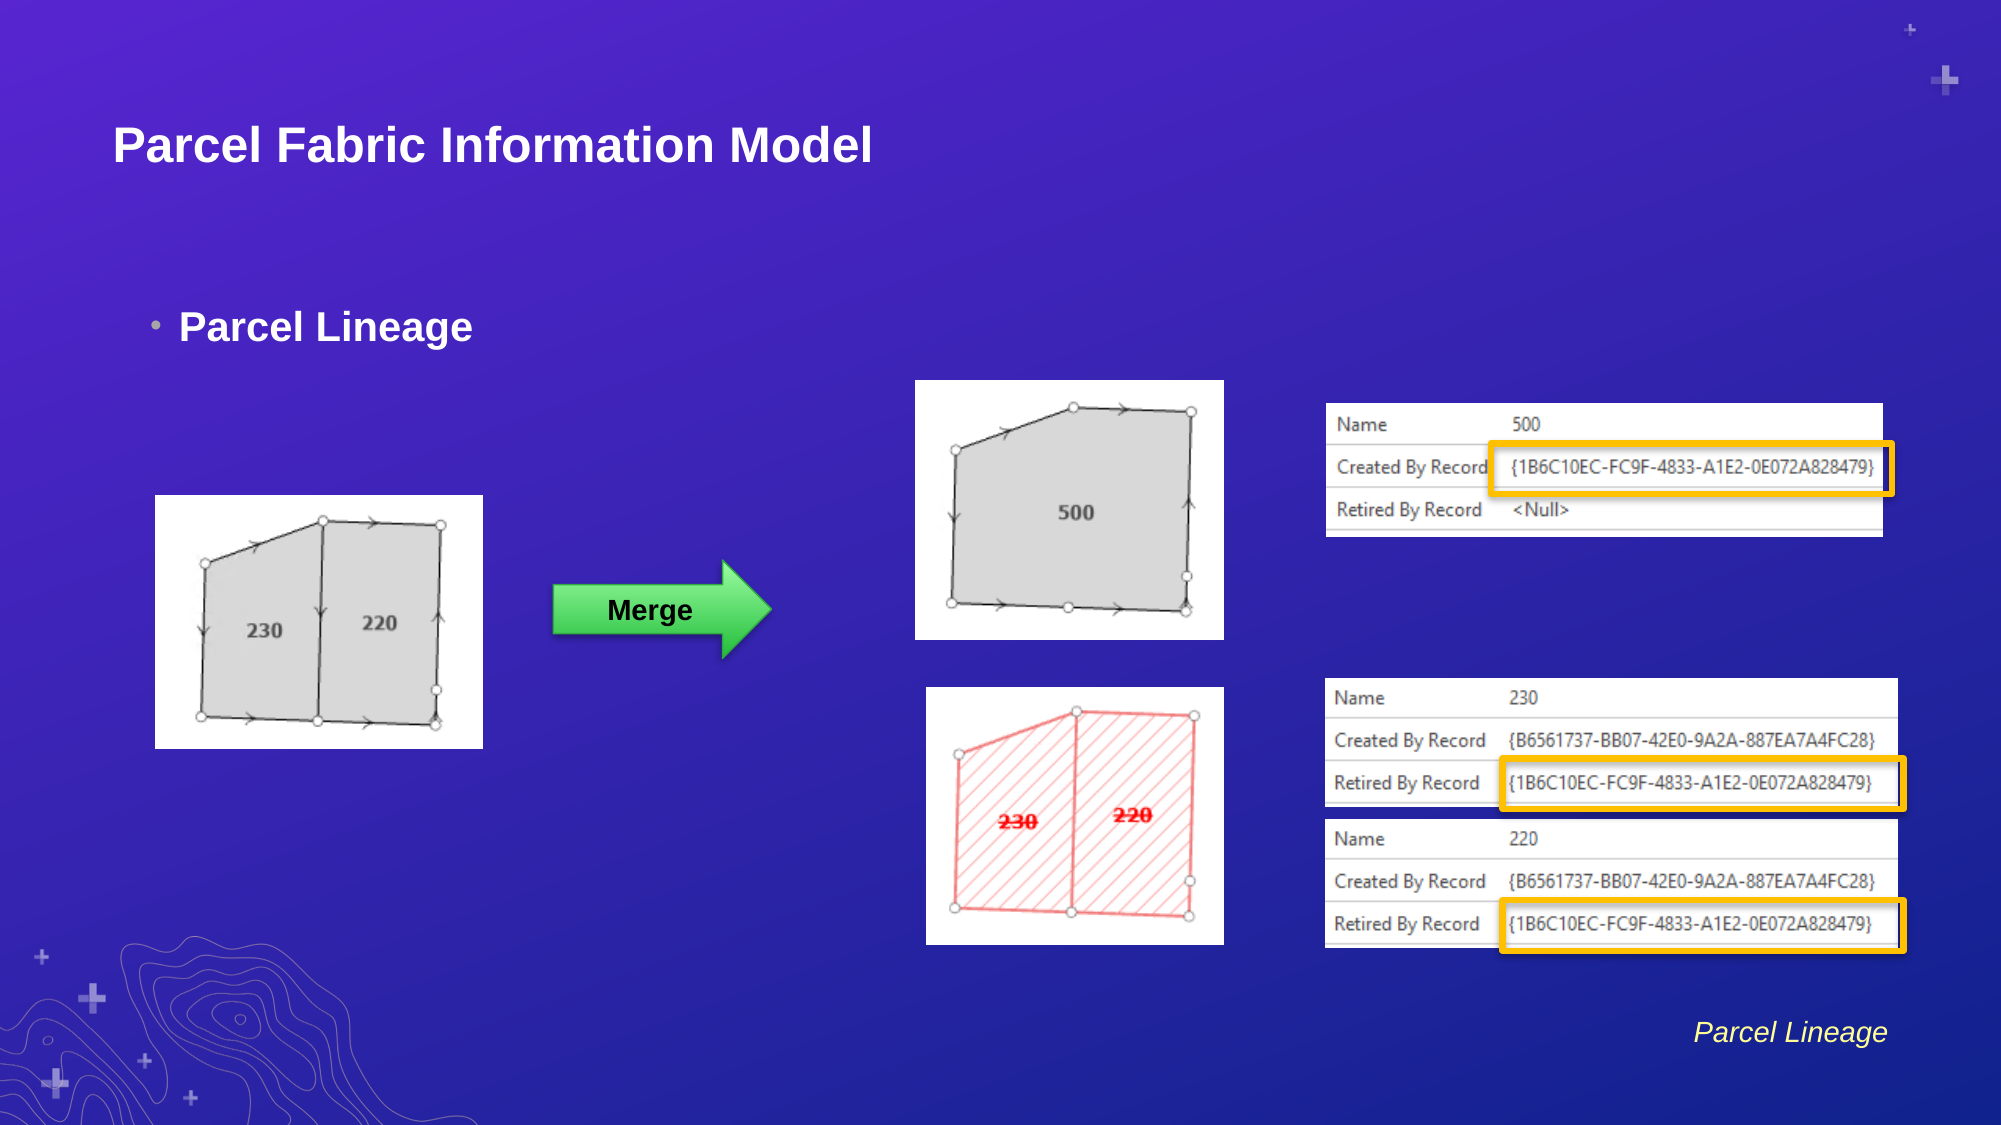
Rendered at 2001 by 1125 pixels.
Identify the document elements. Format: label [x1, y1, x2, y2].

picture [926, 687, 1224, 945]
text_box [0, 0, 2000, 1125]
picture [1326, 403, 1883, 537]
picture [1325, 678, 1898, 807]
picture [1325, 819, 1898, 948]
picture [915, 380, 1224, 640]
picture [155, 495, 483, 749]
